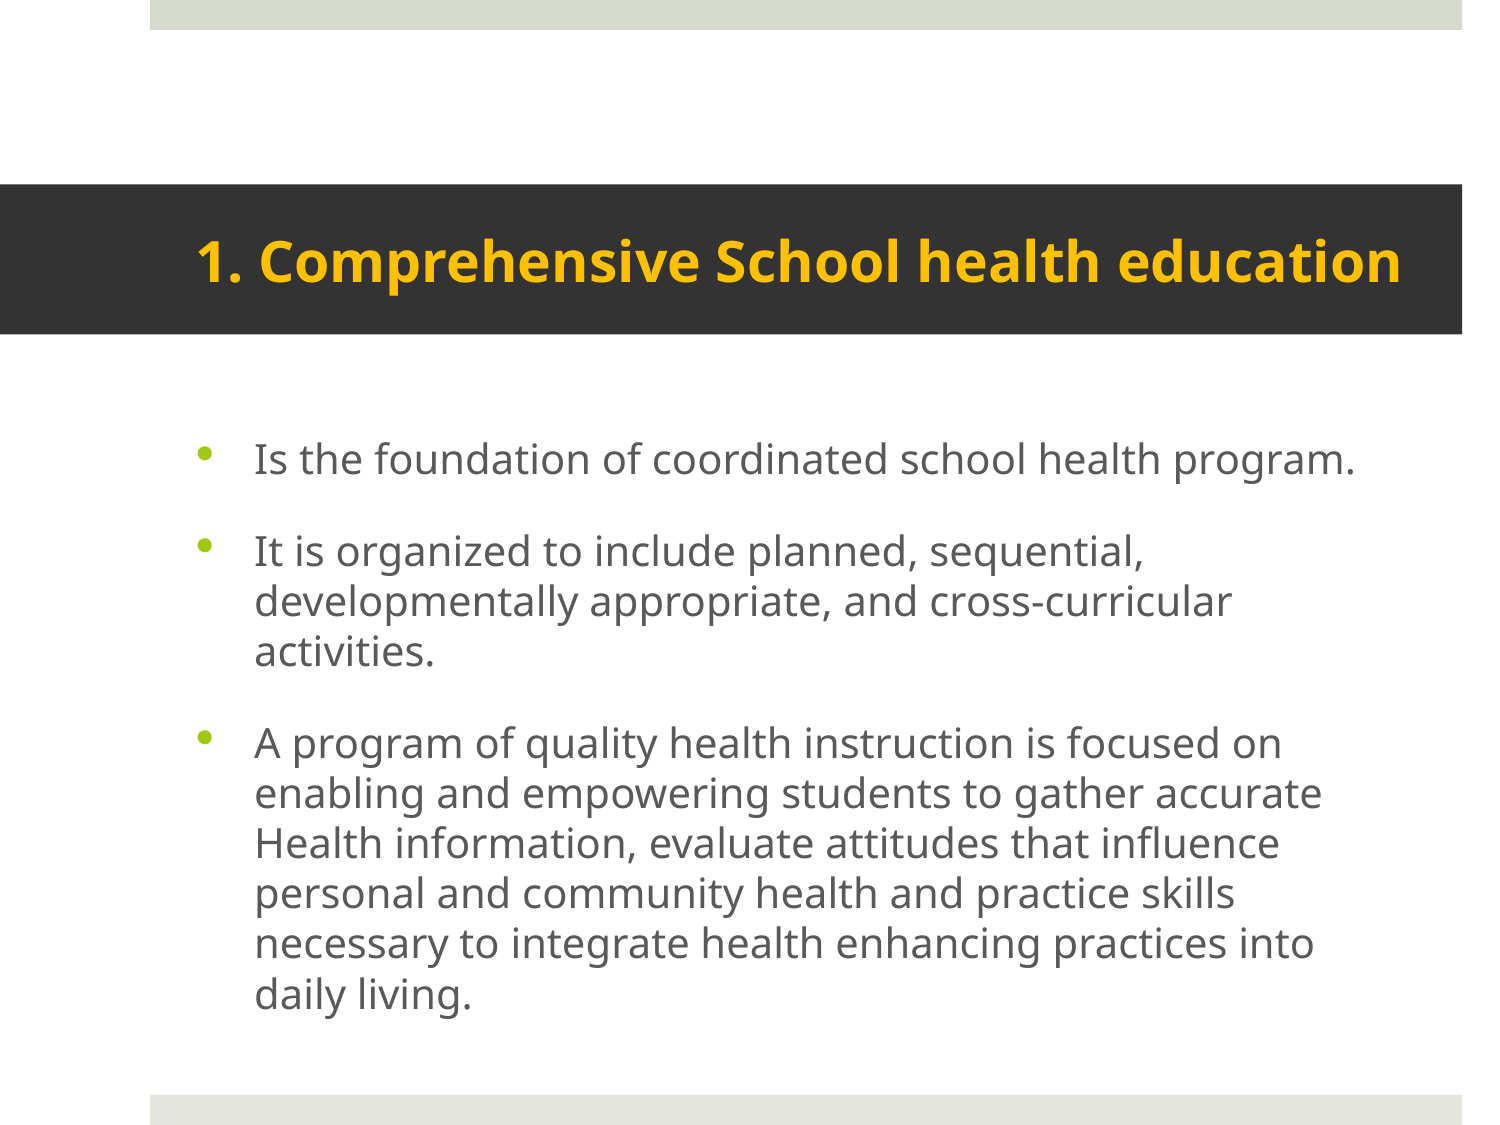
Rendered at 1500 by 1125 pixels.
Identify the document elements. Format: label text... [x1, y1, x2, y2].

list Is the foundation of coordinated school health program. It is organized to include planned, sequential, developmentally appropriate, and cross-curricular activities. A program of quality health instruction is focused on enabling and empowering students to gather accurate Health information, evaluate attitudes that influence personal and community health and practice skills necessary to integrate health enhancing practices into daily living. [182, 425, 1432, 1075]
title 1. Comprehensive School health education [0, 184, 1463, 335]
